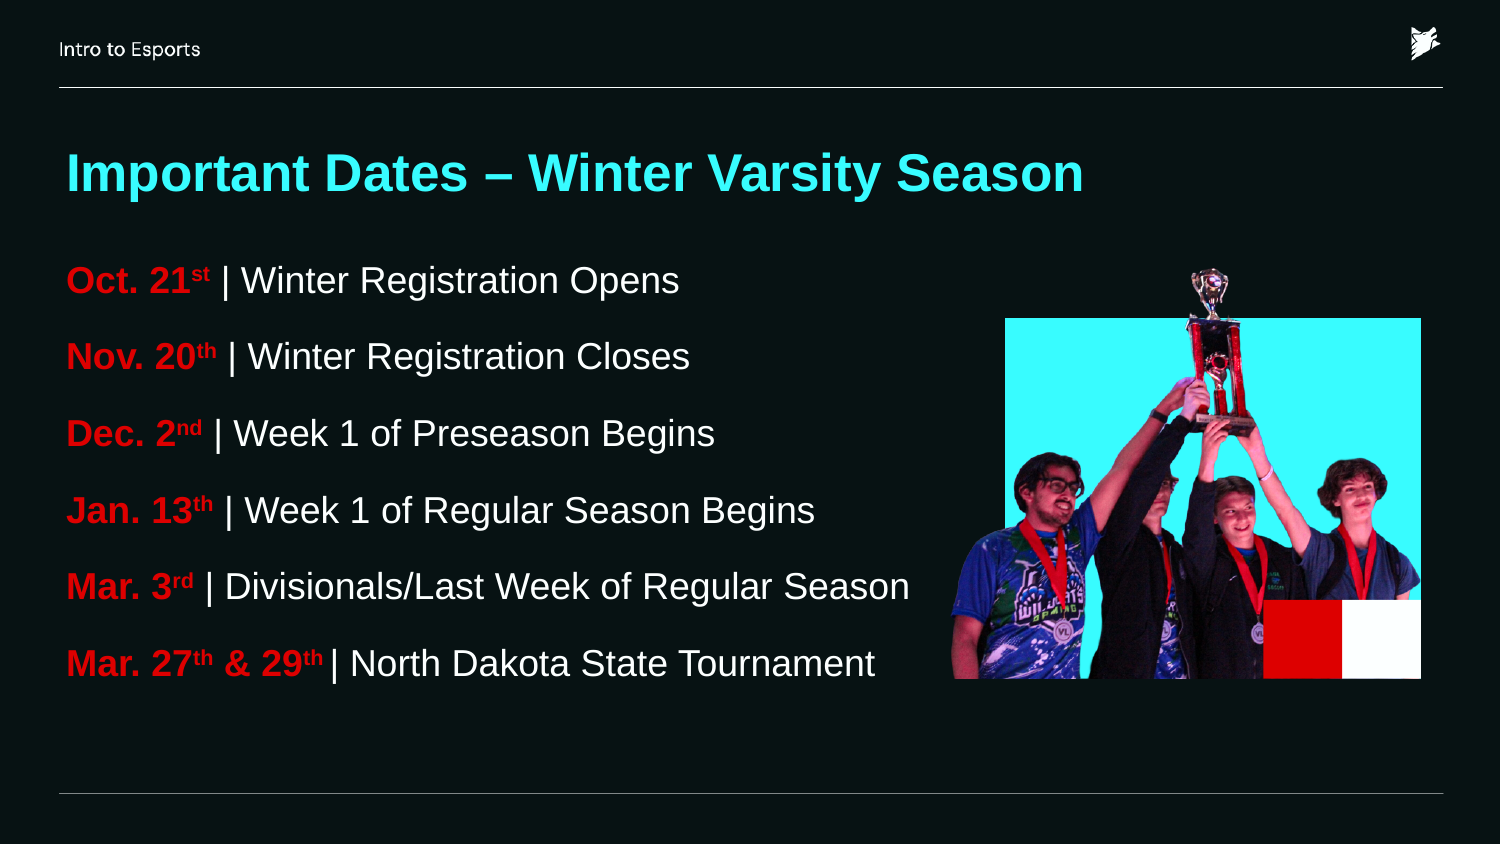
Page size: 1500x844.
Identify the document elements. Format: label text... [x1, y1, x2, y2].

list Oct. 21st | Winter Registration Opens Nov. 20th | Winter Registration Closes Dec. 2nd | Week 1 of Preseason Begins Jan. 13th | Week 1 of Regular Season Begins Mar. 3rd | Divisionals/Last Week of Regular Season Mar. 27th & 29th | North Dakota State Tournament [51, 233, 938, 795]
title Important Dates – Winter Varsity Season [51, 123, 1449, 218]
picture [0, 0, 1500, 844]
